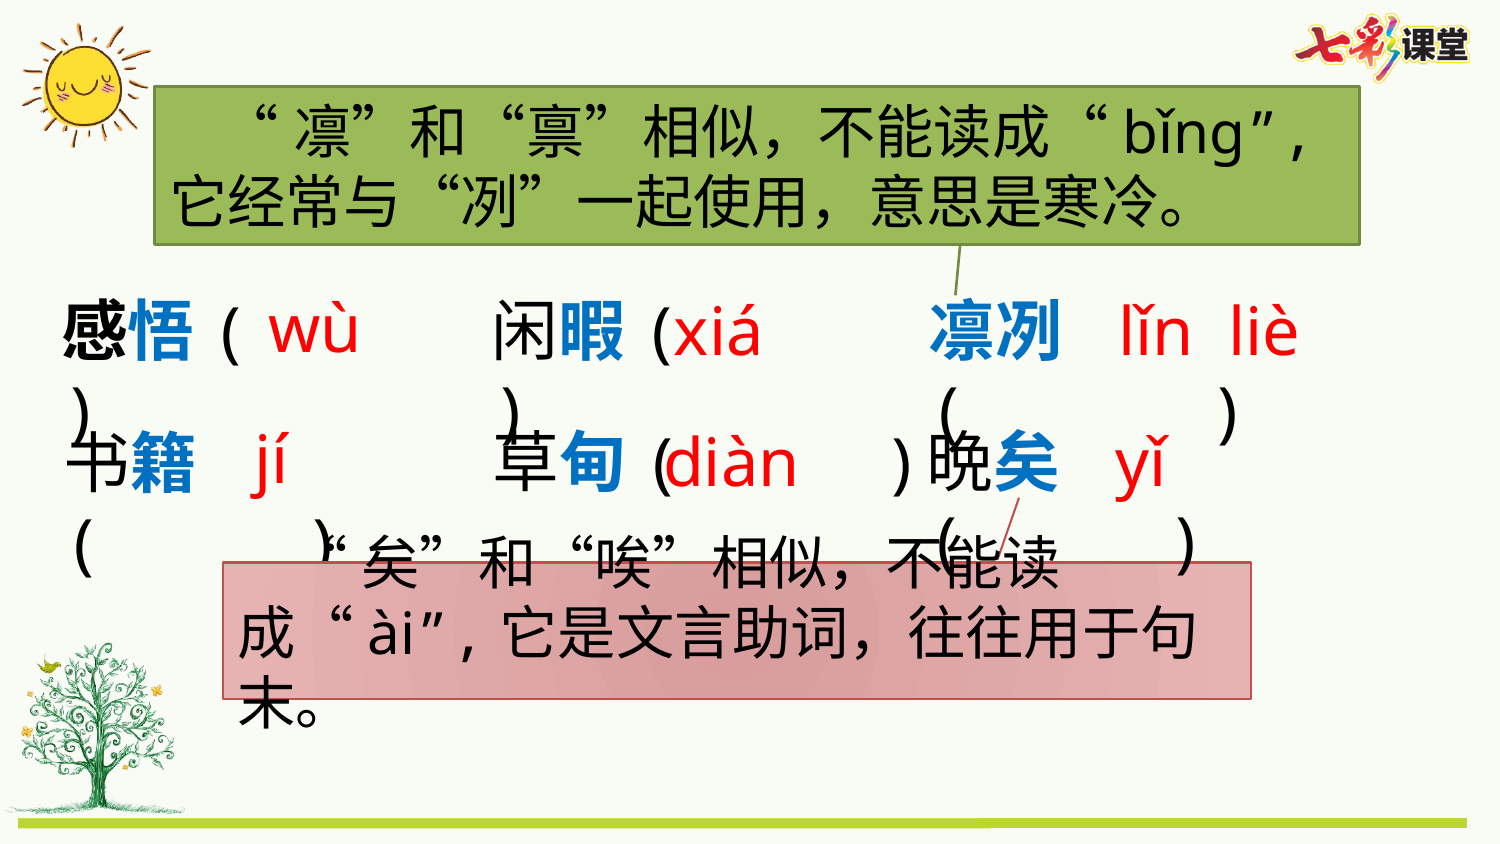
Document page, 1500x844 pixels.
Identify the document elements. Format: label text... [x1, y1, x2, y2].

text_box “凛”和“禀”相似，不能读成“bǐng”,它经常与“冽”一起使用，意思是寒冷。 [153, 85, 1361, 281]
text_box 草甸( ) [835, 411, 911, 507]
text_box 感悟( ) [46, 281, 442, 456]
text_box wù [253, 278, 441, 374]
picture [0, 0, 173, 172]
text_box 闲暇( ) [477, 281, 873, 413]
text_box diàn [648, 411, 835, 507]
text_box 凛冽( ) [914, 281, 1400, 456]
text_box 晩矣( ) [911, 411, 1360, 587]
text_box 草甸( ) [478, 411, 648, 507]
picture [1291, 9, 1472, 87]
text_box lǐn liè [1103, 281, 1365, 376]
text_box “矣”和“唉”相似，不能读成“ài”,它是文言助词，往往用于句末。 [222, 561, 1252, 700]
text_box xiá [659, 281, 799, 376]
text_box yǐ [1101, 411, 1203, 507]
text_box jí [239, 409, 323, 505]
picture [0, 608, 1467, 844]
text_box 书籍( ) [49, 413, 497, 589]
